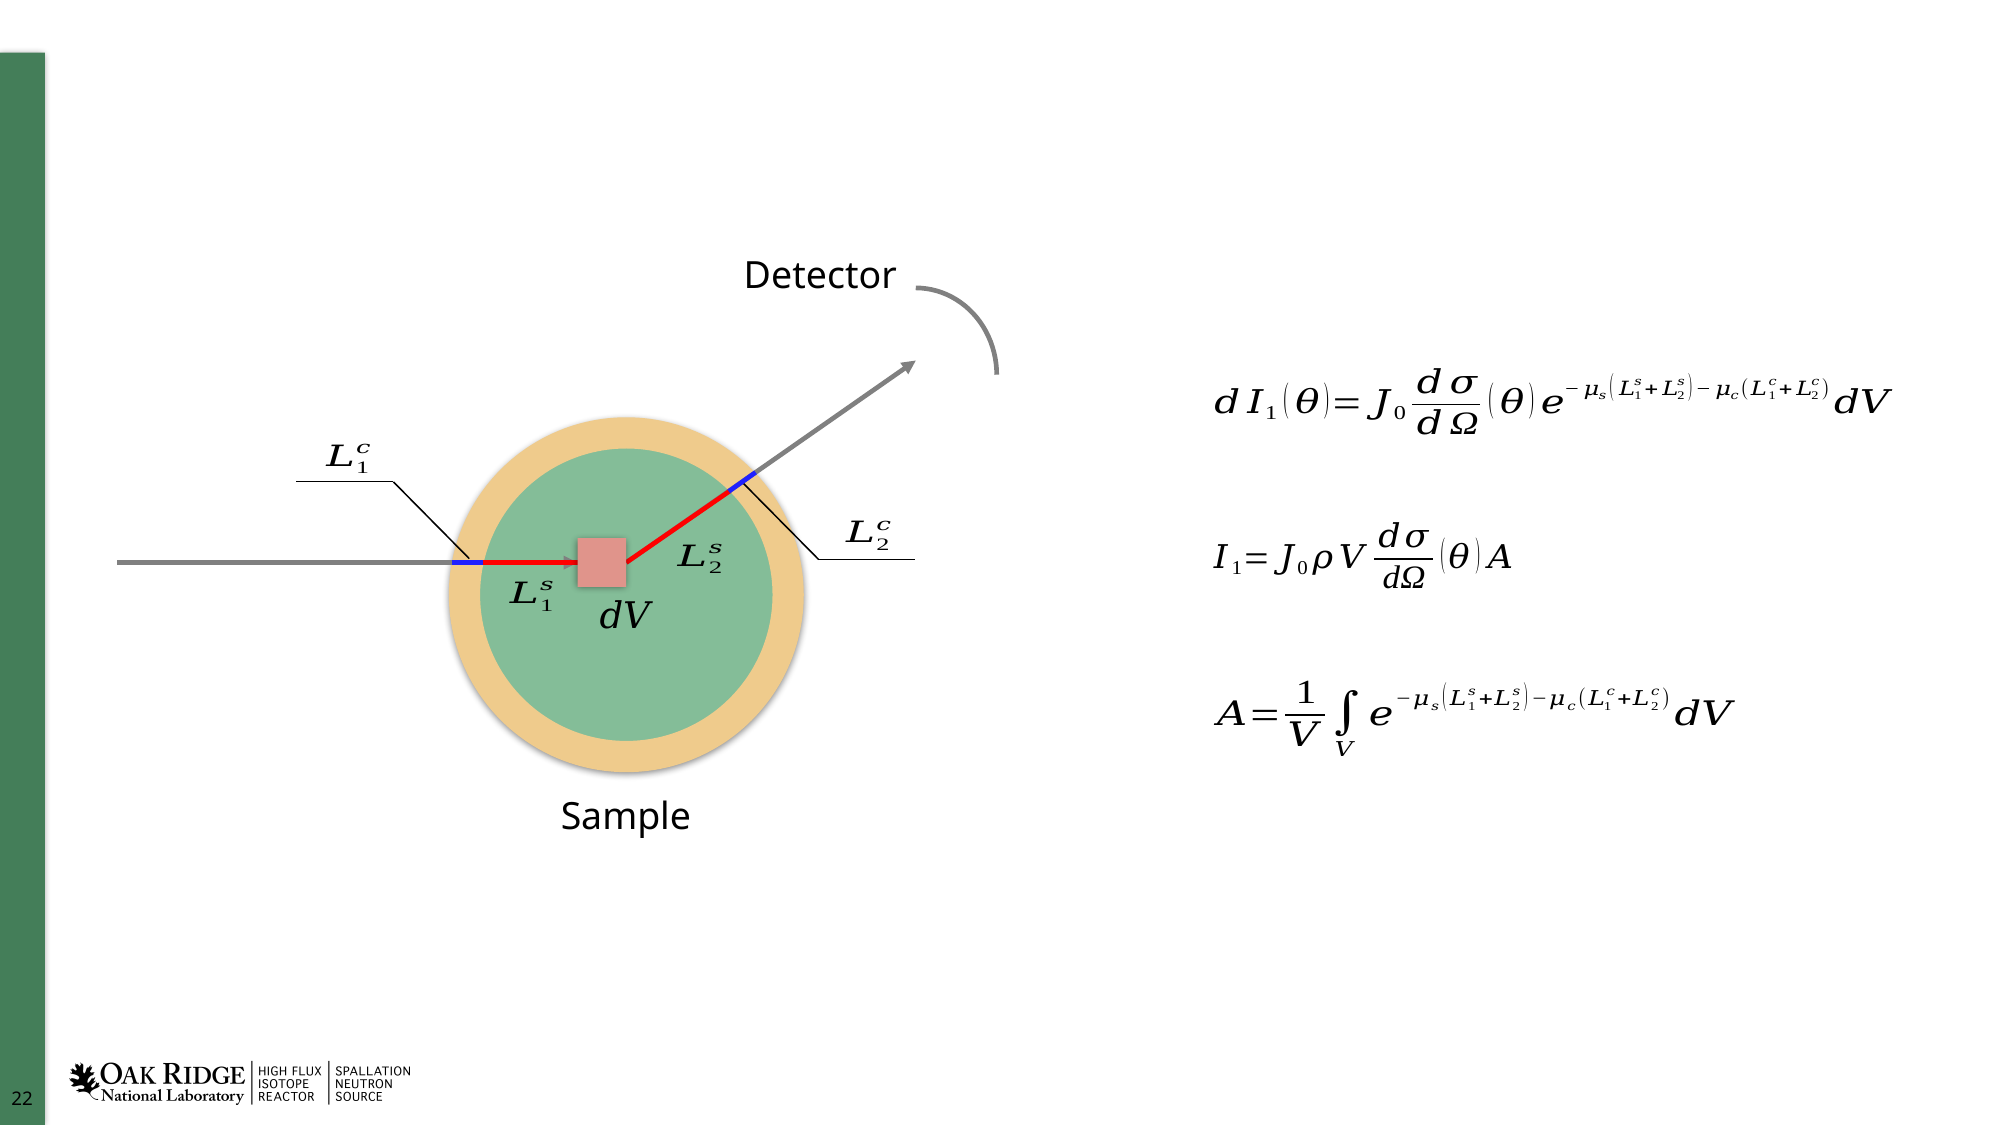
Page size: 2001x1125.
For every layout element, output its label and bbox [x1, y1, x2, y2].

text_box [116, 248, 997, 847]
picture [66, 1058, 413, 1108]
text_box [1211, 364, 1897, 761]
